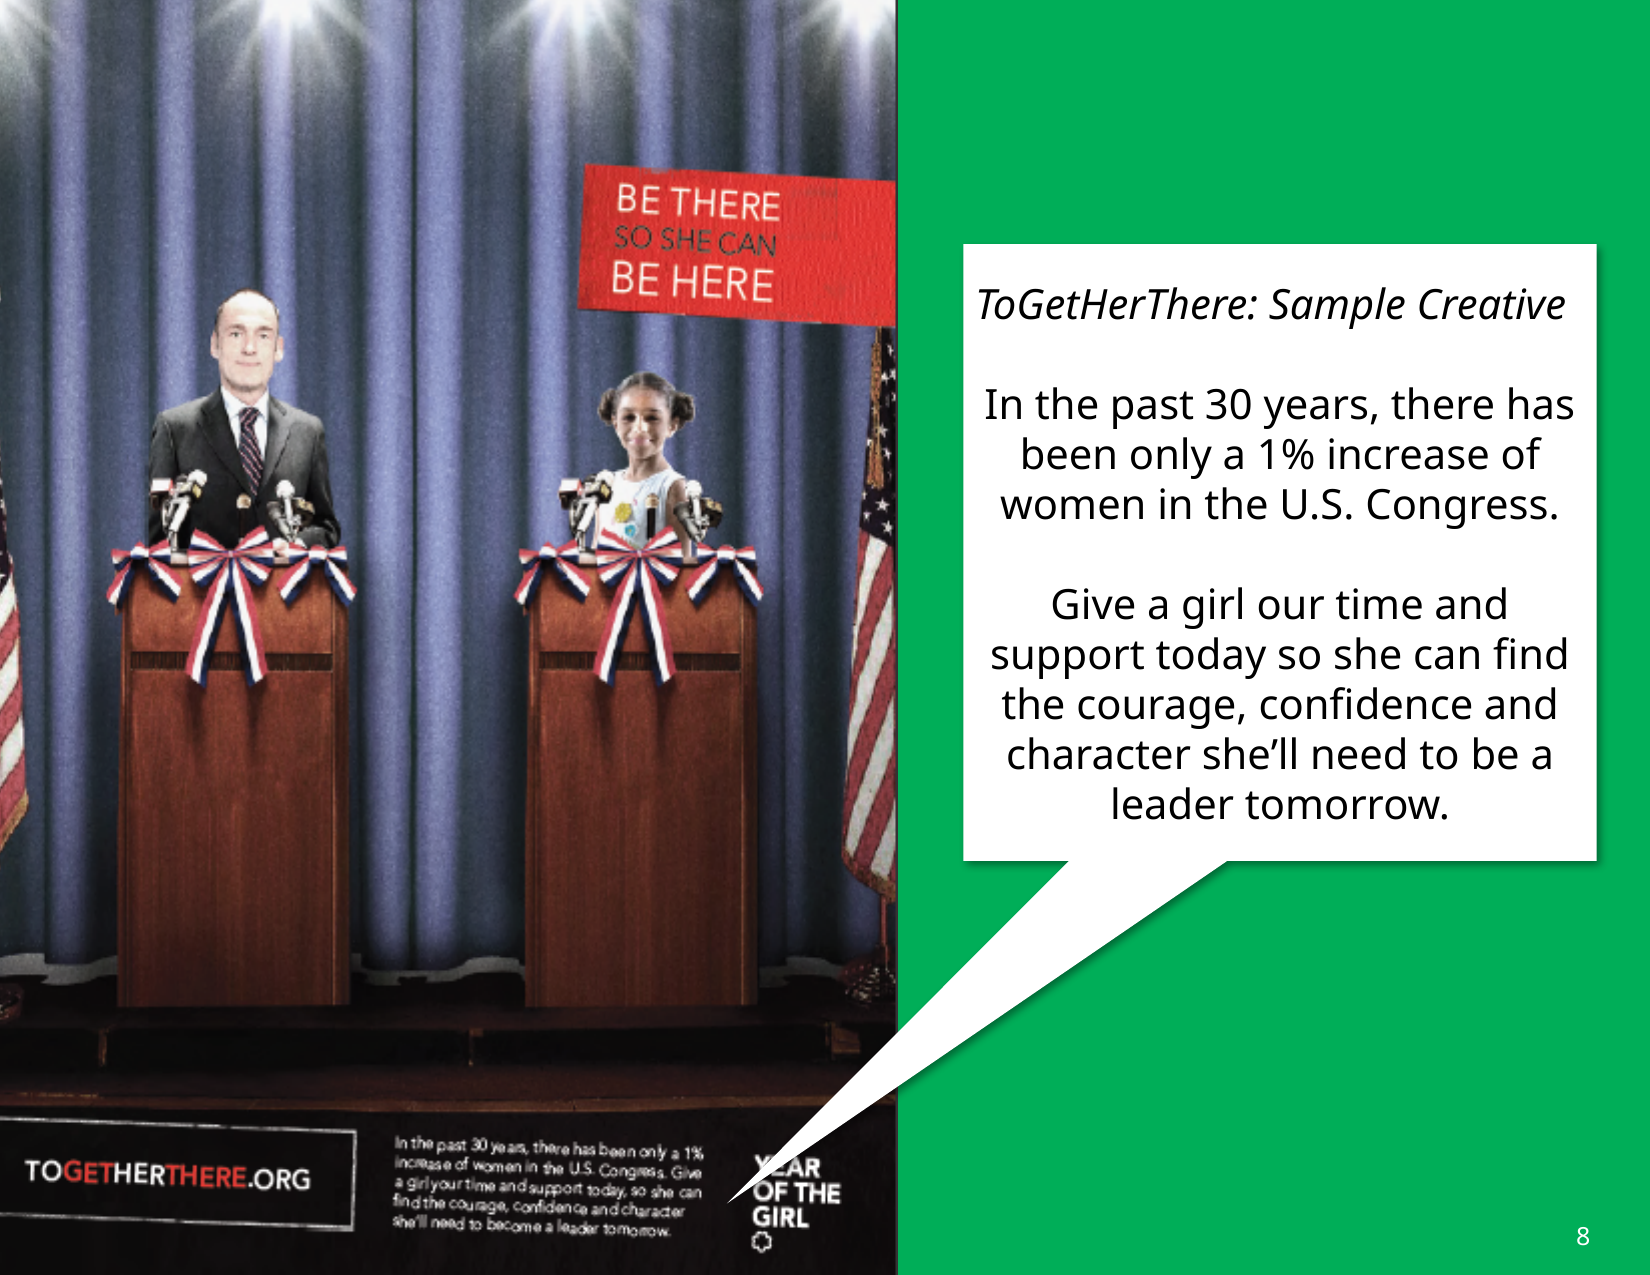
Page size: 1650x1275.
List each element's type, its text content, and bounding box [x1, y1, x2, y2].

picture [0, 0, 898, 1275]
text_box ToGetHerThere: Sample Creative In the past 30 years, there has been only a 1% increase of women in the U.S. Congress. Give a girl our time and support today so she can find the courage, confidence and character she’ll need to be a leader tomorrow. [902, 243, 1598, 1085]
text_box 8 [1539, 1182, 1627, 1250]
